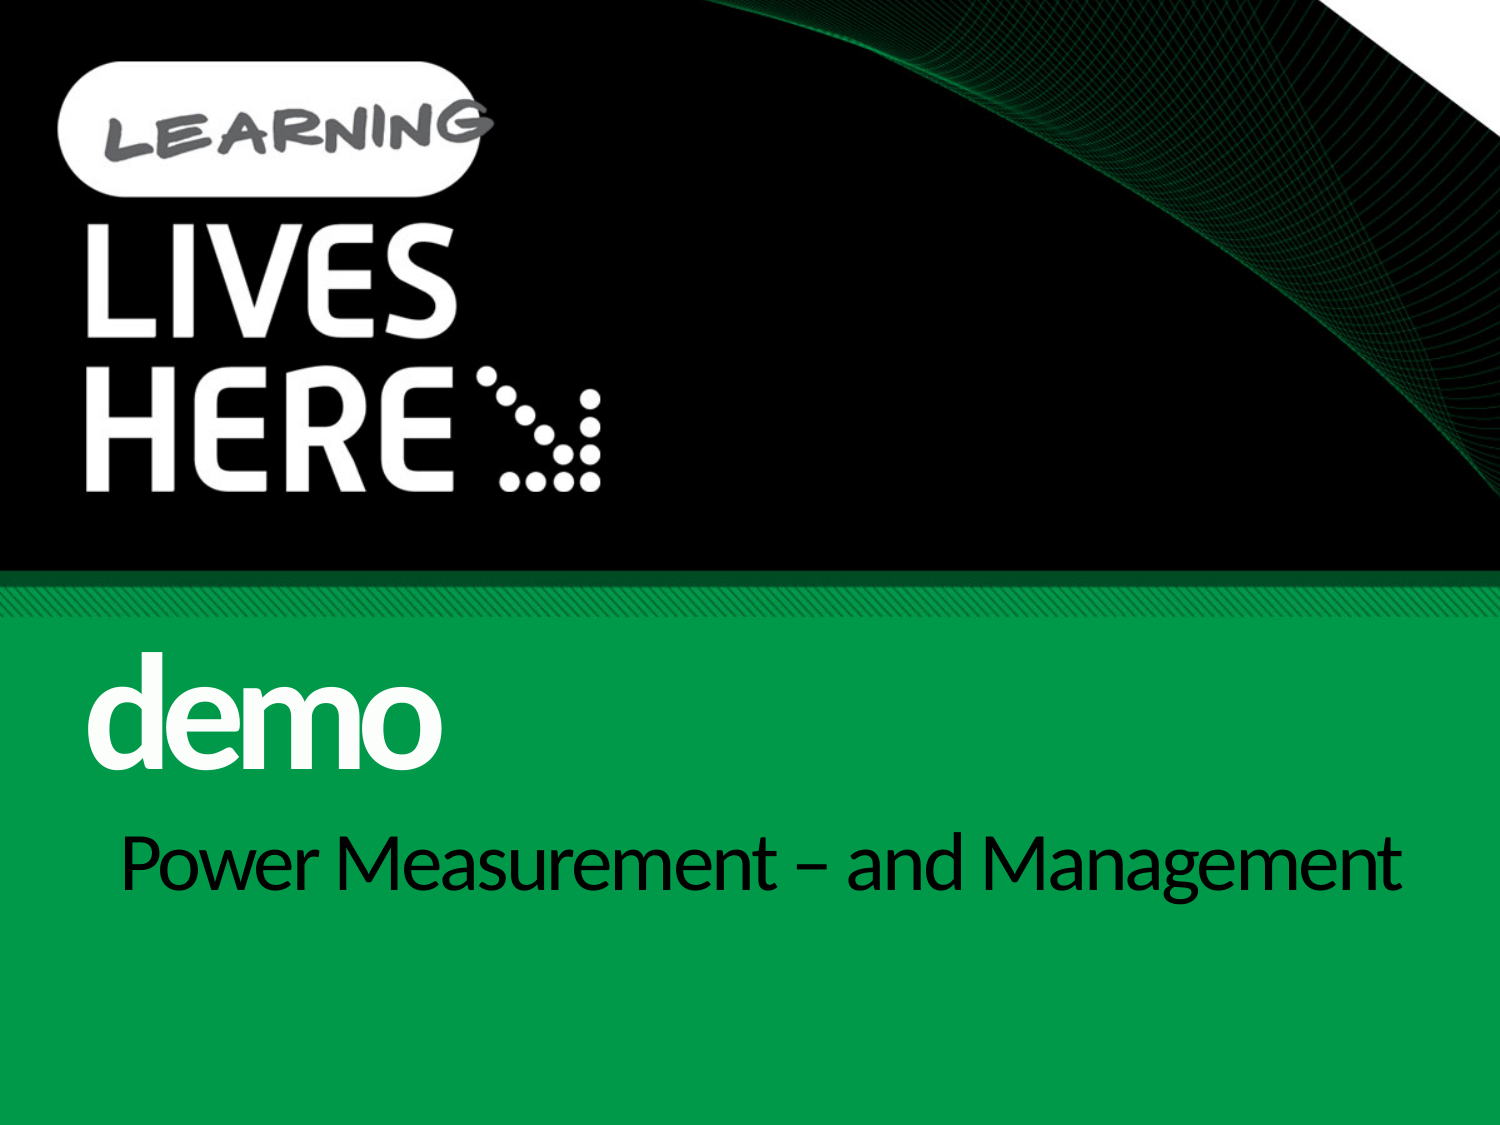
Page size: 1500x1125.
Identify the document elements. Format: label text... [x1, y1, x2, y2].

list demo [83, 625, 1344, 800]
title Power Measurement – and Management [119, 818, 1500, 943]
picture [0, 0, 1500, 1125]
